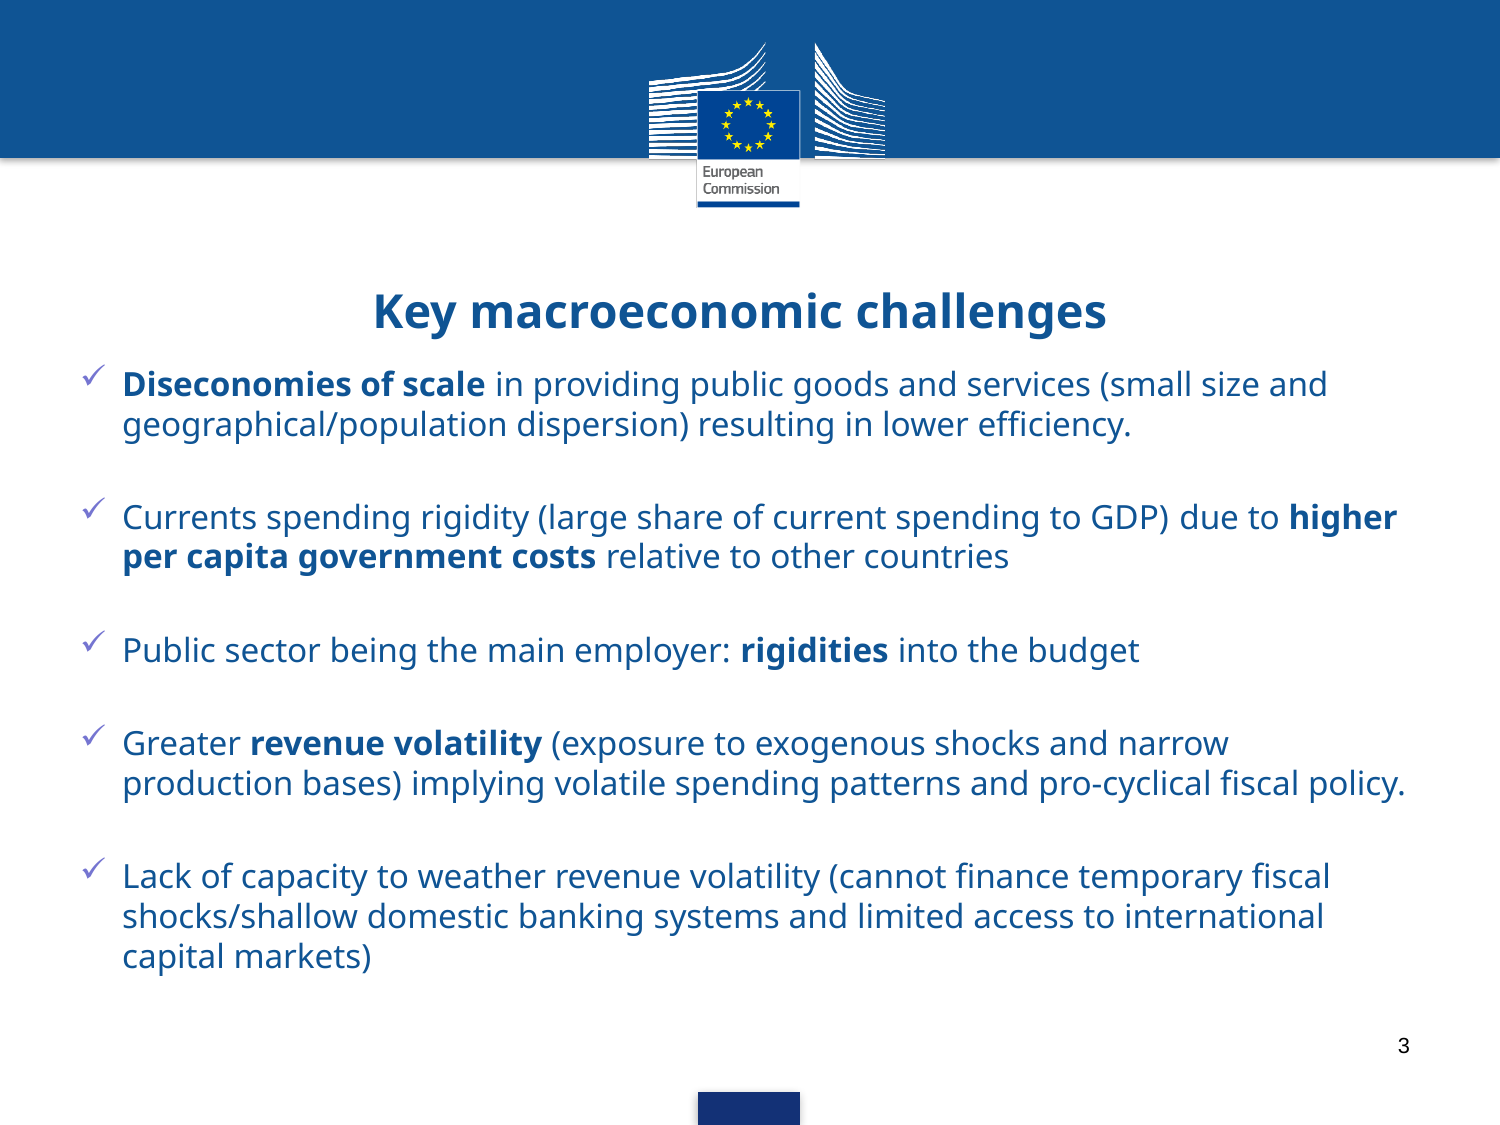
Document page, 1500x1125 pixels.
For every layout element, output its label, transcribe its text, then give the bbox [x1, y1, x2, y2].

slide_number 3 [1074, 1024, 1425, 1103]
picture [649, 42, 885, 208]
list Diseconomies of scale in providing public goods and services (small size and geographical/population dispersion) resulting in lower efficiency. Currents spending rigidity (large share of current spending to GDP) due to higher per capita government costs relative to other countries Public sector being the main employer: rigidities into the budget Greater revenue volatility (exposure to exogenous shocks and narrow production bases) implying volatile spending patterns and pro-cyclical fiscal policy. Lack of capacity to weather revenue volatility (cannot finance temporary fiscal shocks/shallow domestic banking systems and limited access to international capital markets) [64, 355, 1425, 936]
title Key macroeconomic challenges [64, 251, 1415, 355]
